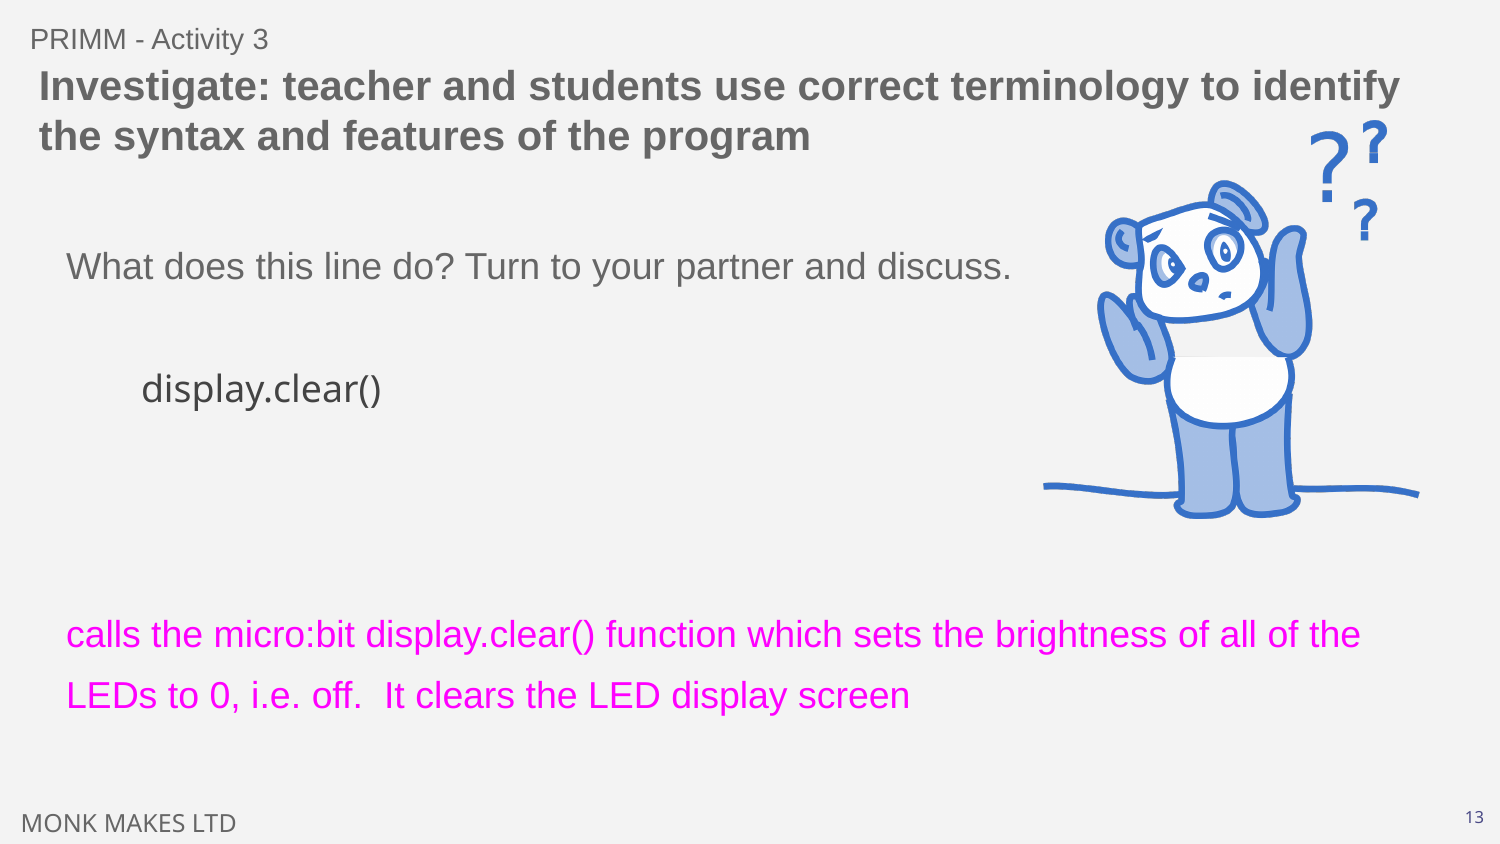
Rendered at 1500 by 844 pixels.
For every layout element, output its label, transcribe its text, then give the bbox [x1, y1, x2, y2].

slide_number ‹#› [1448, 792, 1500, 844]
title Investigate: teacher and students use correct terminology to identify the syntax and features of the program [24, 52, 1422, 167]
text_box What does this line do? Turn to your partner and discuss. display.clear() calls the micro:bit display.clear() function which sets the brightness of all of the LEDs to 0, i.e. off. It clears the LED display screen [50, 211, 1398, 793]
subtitle PRIMM - Activity 3 [14, 0, 1500, 52]
picture [1039, 120, 1423, 520]
